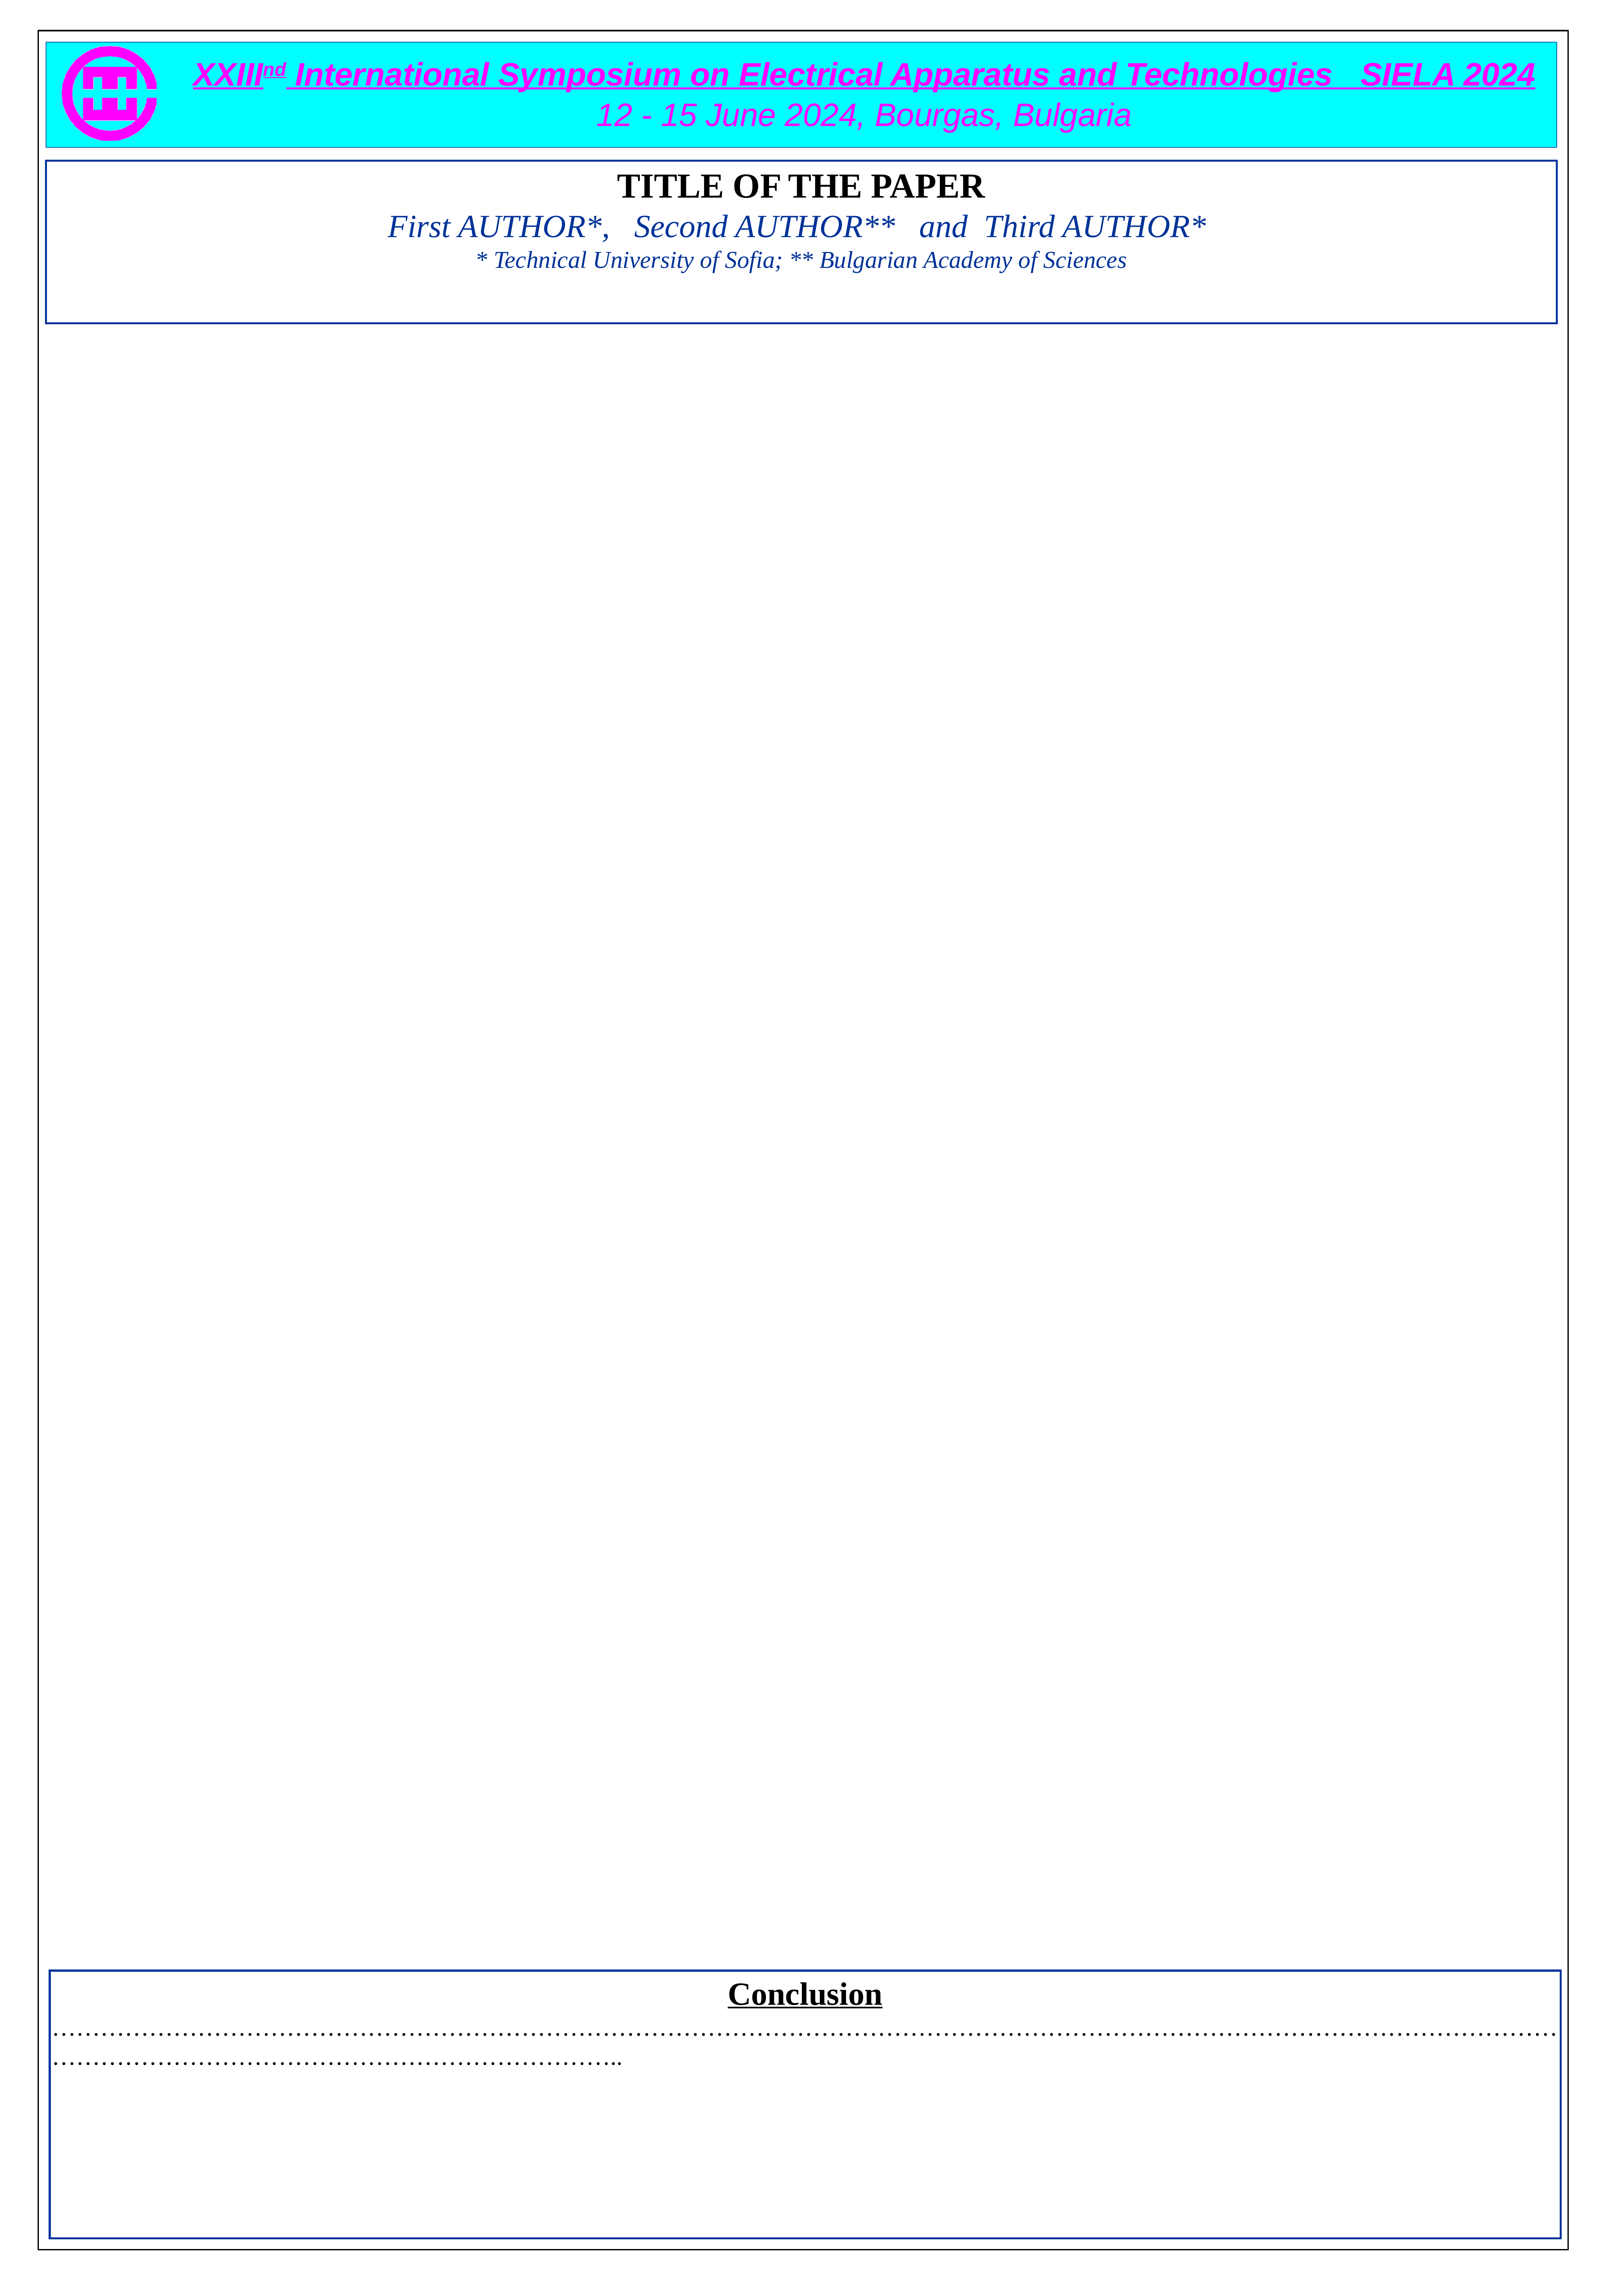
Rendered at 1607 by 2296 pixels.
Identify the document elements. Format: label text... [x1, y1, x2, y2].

picture [61, 46, 159, 142]
text_box Conclusion ………………………………………………………………………………………………………………………………………………………………………………………………………………………………….. [50, 1970, 1561, 2239]
text_box TITLE OF THE PAPER First AUTHOR*, Second AUTHOR** and Third AUTHOR* * Technical University of Sofia; ** Bulgarian Academy of Sciences [46, 161, 1557, 324]
text_box [38, 30, 1569, 2250]
